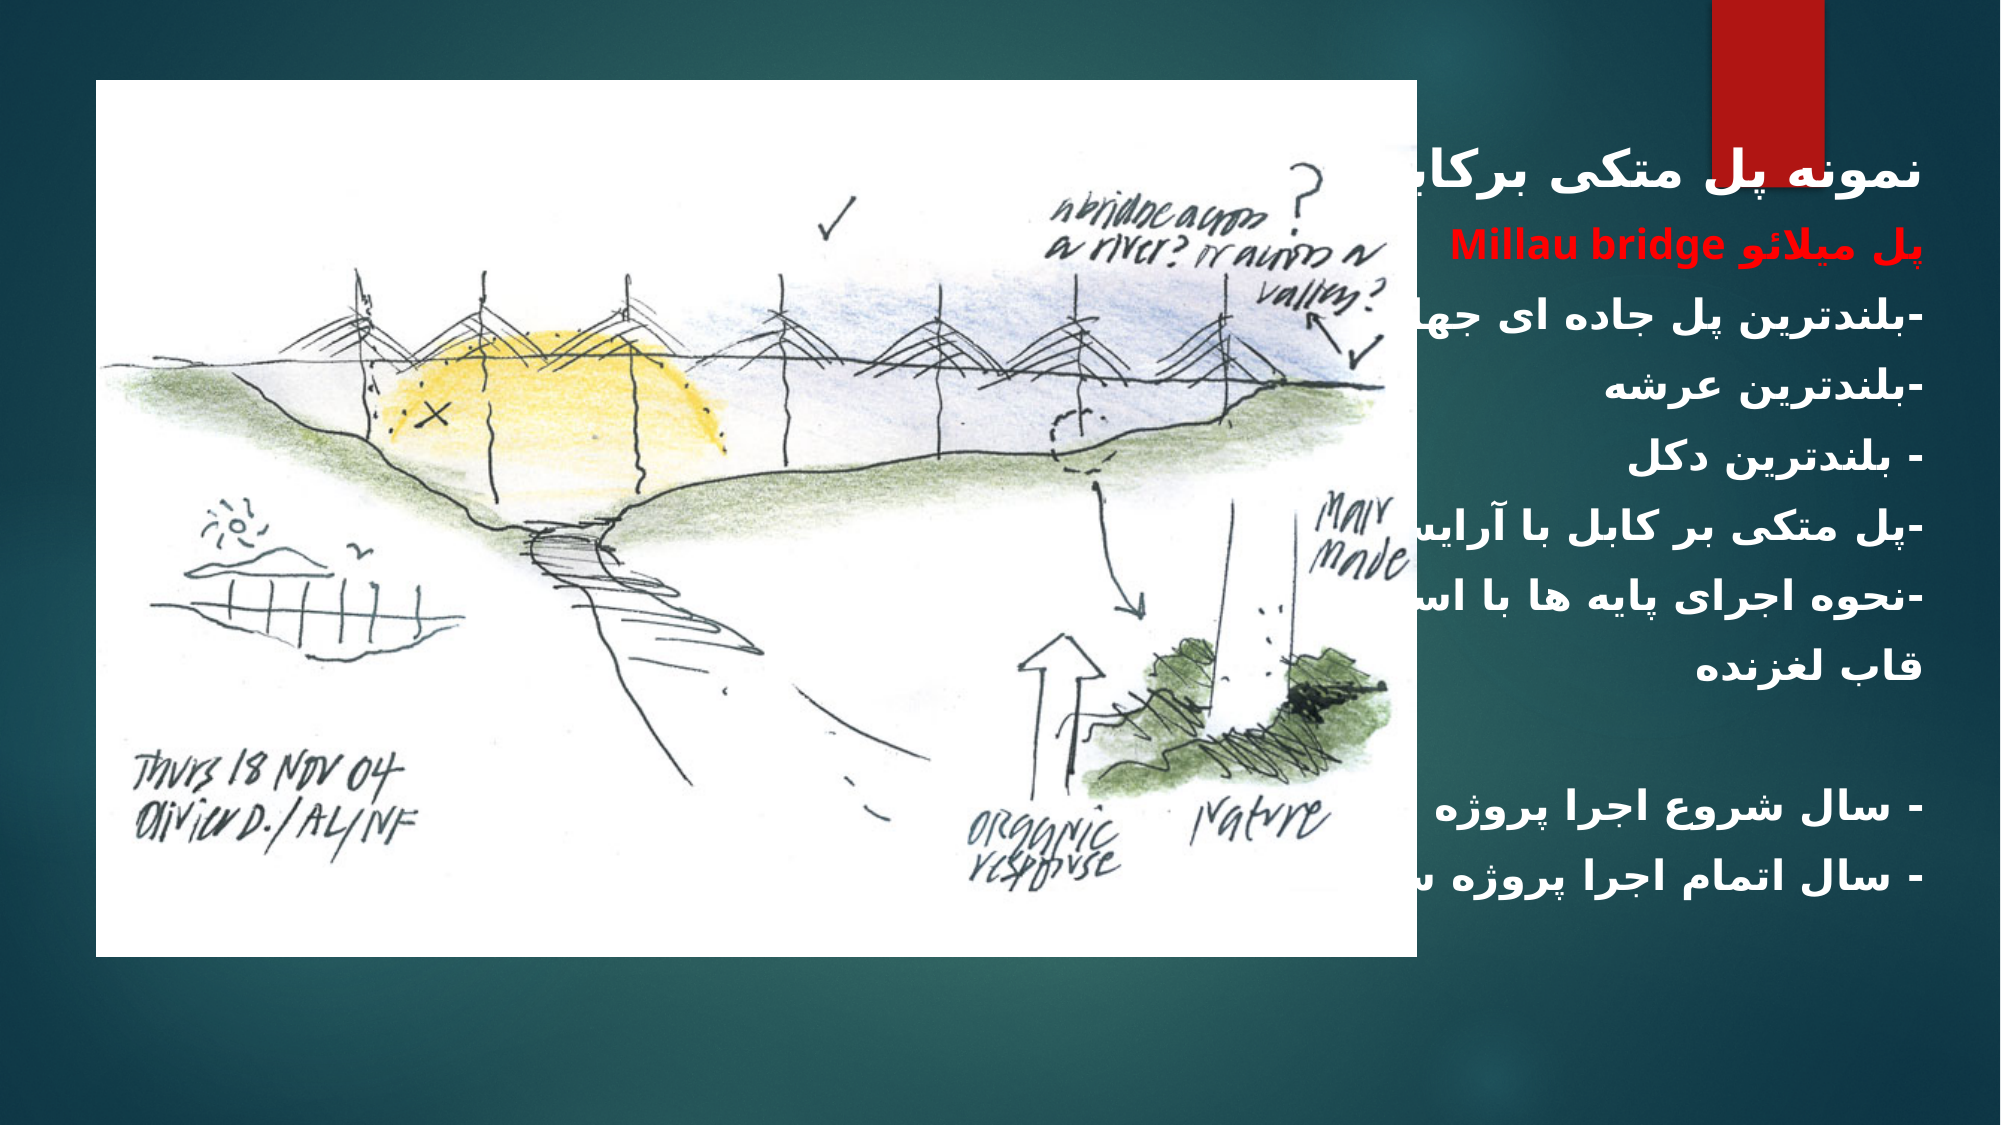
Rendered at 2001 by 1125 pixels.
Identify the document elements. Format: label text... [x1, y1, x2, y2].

picture [0, 0, 1576, 1125]
text_box نمونه پل متکی برکابل پل میلائو Millau bridge -بلندترین پل جاده ای جهان -بلندترین عرشه - بلندترین دکل -پل متکی بر کابل با آرایش بادبزنی -نحوه اجرای پایه ها با استفاده از قاب لغزنده - سال شروع اجرا پروژه سال: 2001 - سال اتمام اجرا پروژه سال: 2004 [939, 123, 1940, 1125]
